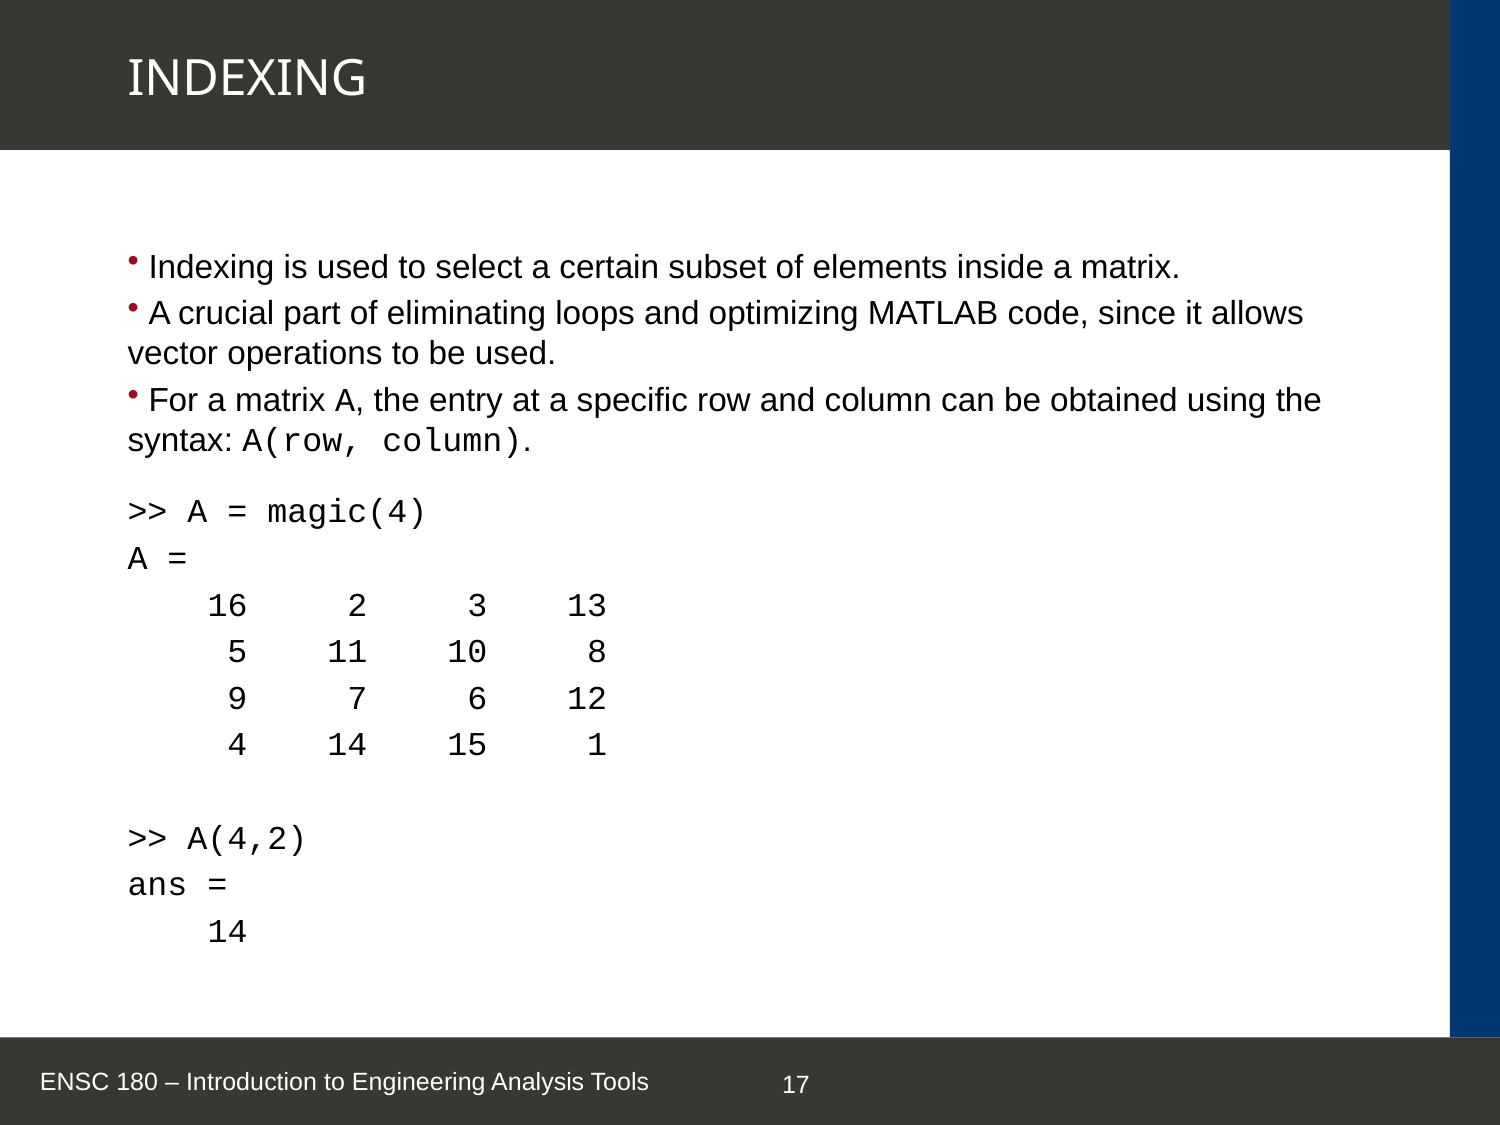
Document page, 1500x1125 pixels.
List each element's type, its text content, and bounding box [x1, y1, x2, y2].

list Indexing is used to select a certain subset of elements inside a matrix. A crucial part of eliminating loops and optimizing MATLAB code, since it allows vector operations to be used. For a matrix A, the entry at a specific row and column can be obtained using the syntax: A(row, column). >> A = magic(4) A = 16 2 3 13 5 11 10 8 9 7 6 12 4 14 15 1 >> A(4,2) ans = 14 [112, 237, 1388, 1029]
footer ENSC 180 – Introduction to Engineering Analysis Tools [24, 1057, 740, 1113]
title INDEXING [112, 37, 1450, 138]
